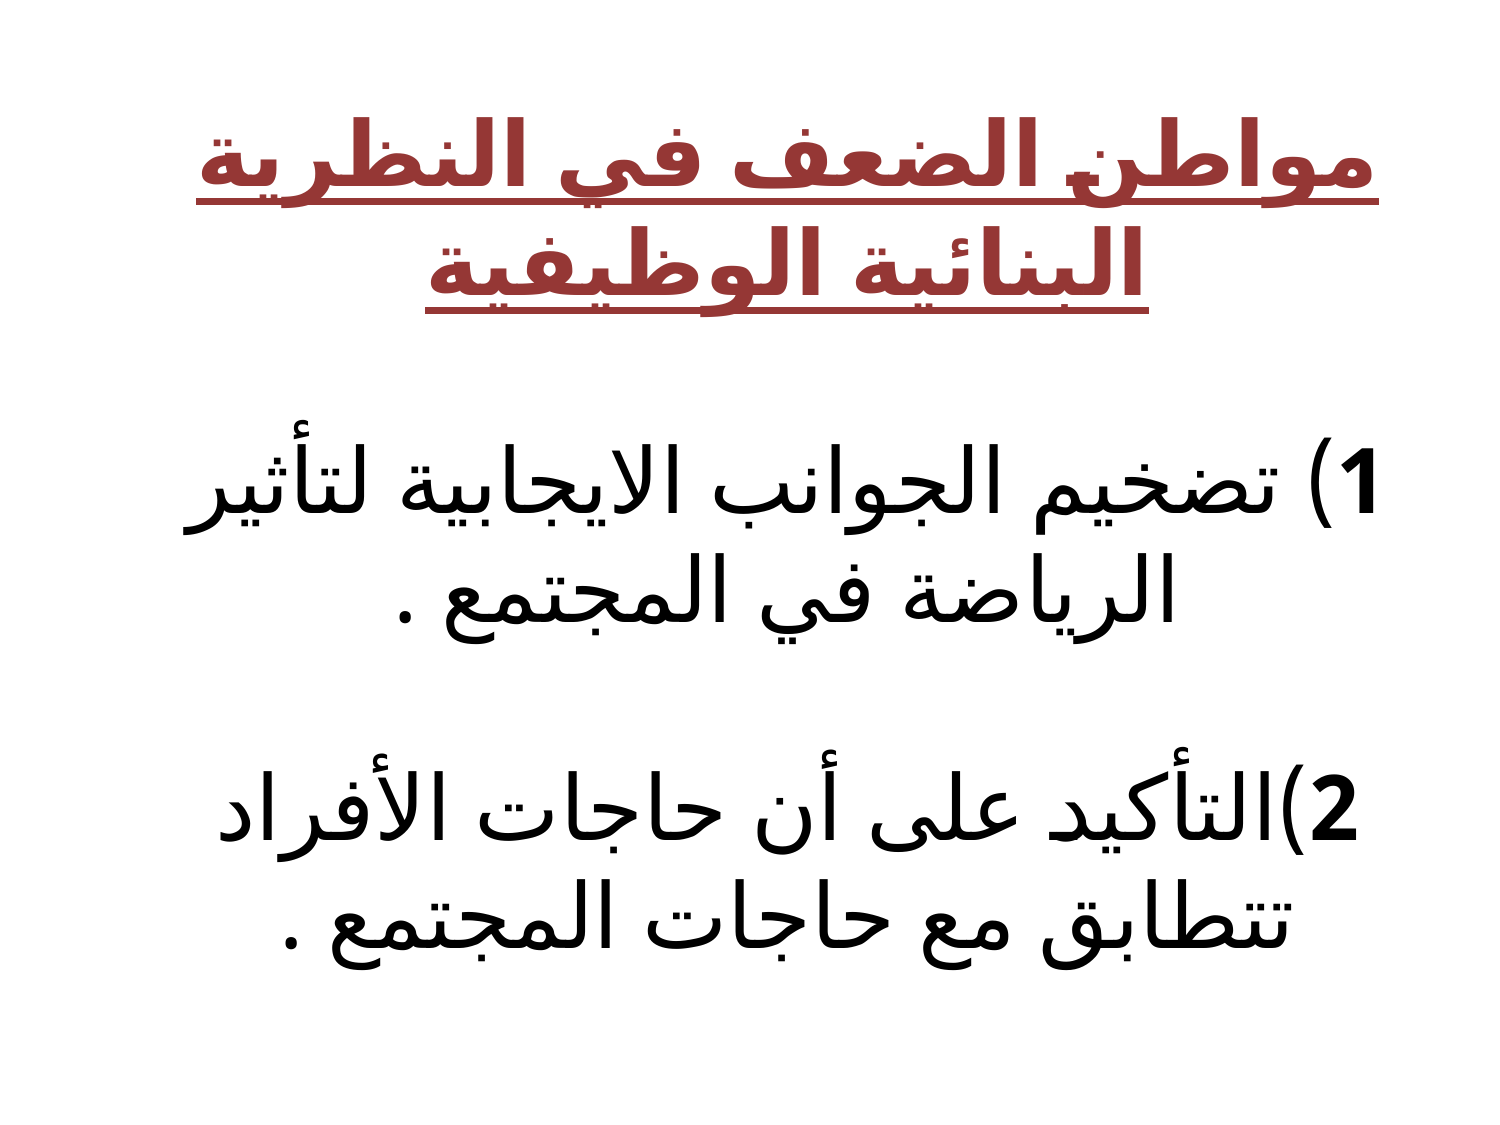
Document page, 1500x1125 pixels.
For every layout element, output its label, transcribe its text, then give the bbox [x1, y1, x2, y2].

title مواطن الضعف في النظرية البنائية الوظيفية 1) تضخيم الجوانب الايجابية لتأثير الرياضة في المجتمع . 2)التأكيد على أن حاجات الأفراد تتطابق مع حاجات المجتمع . [150, 83, 1425, 1088]
